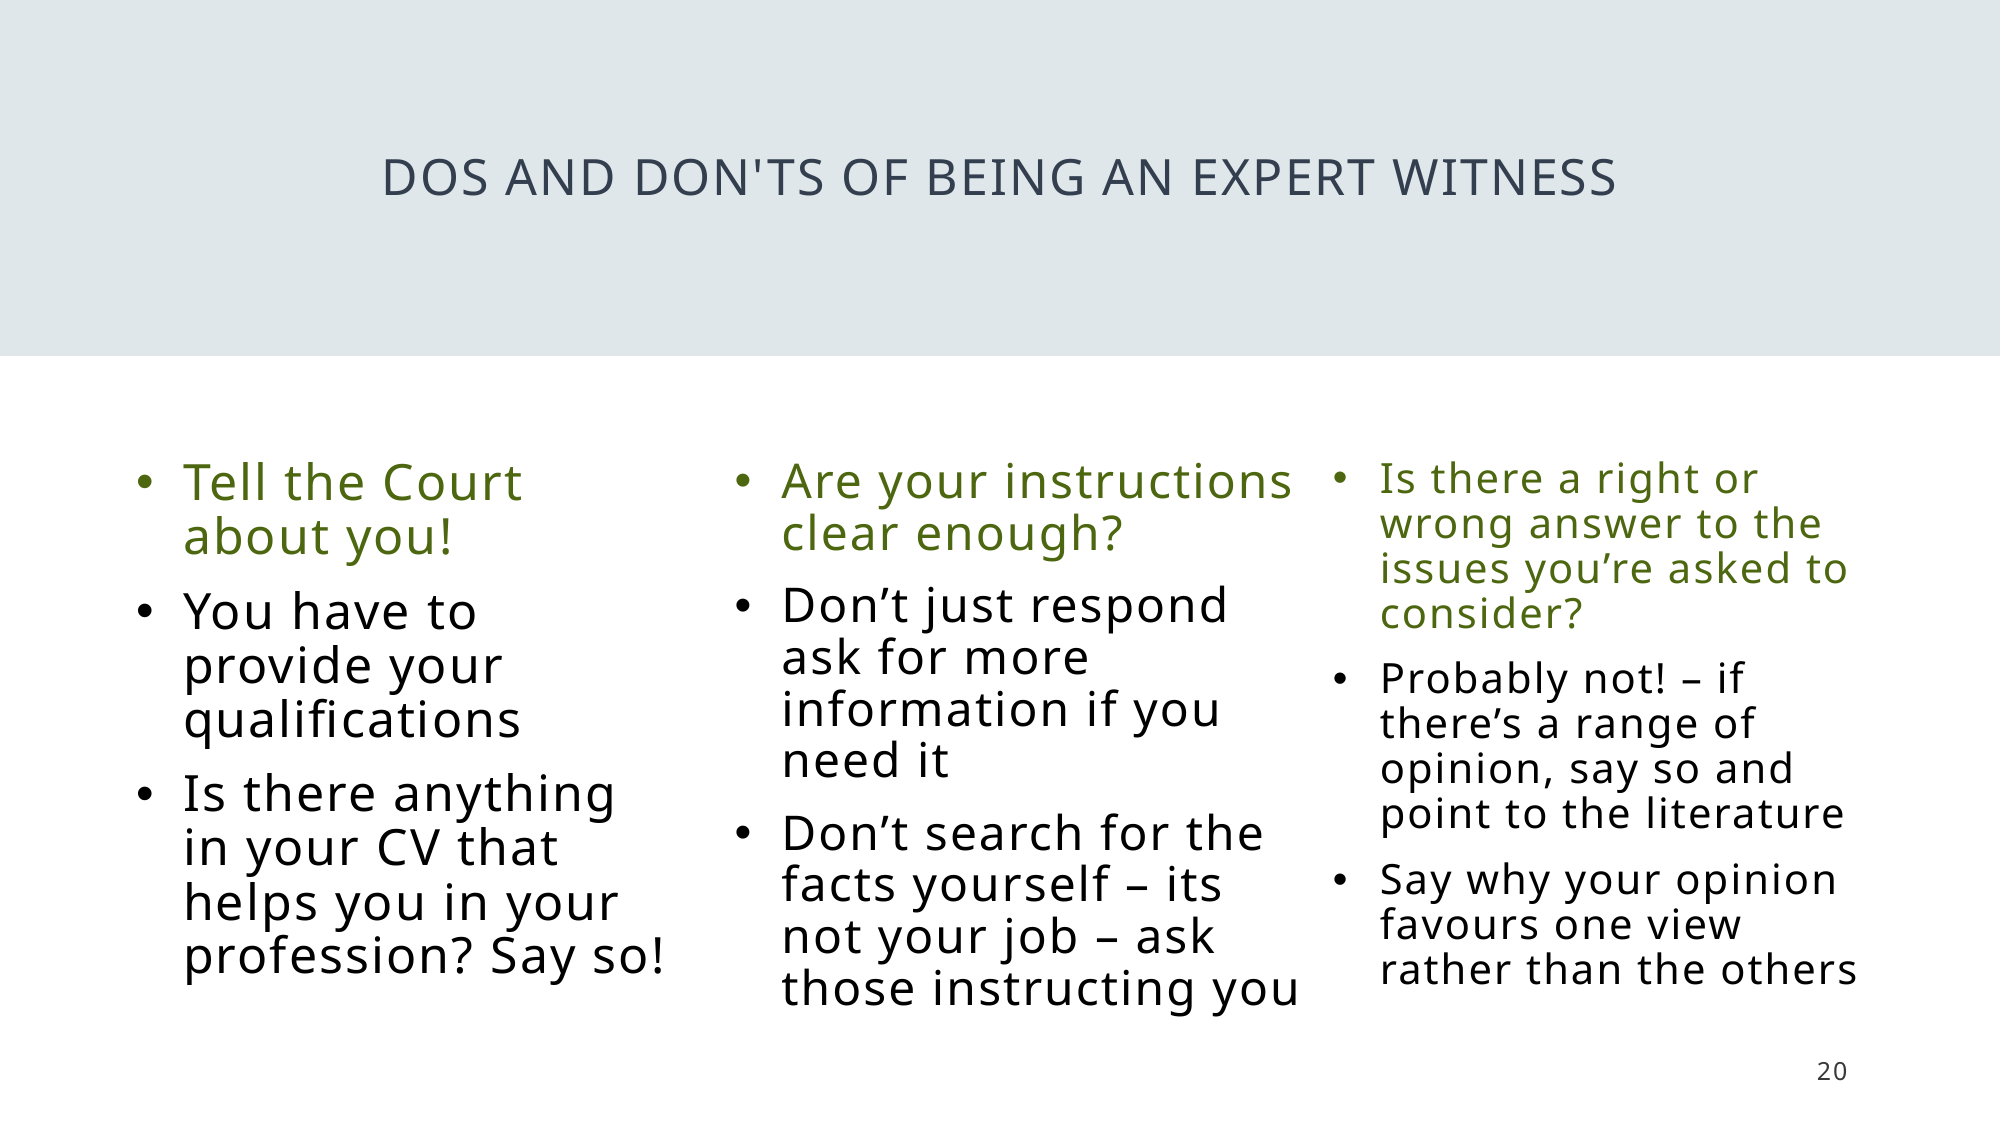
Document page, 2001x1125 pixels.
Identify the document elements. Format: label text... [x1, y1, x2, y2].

list Is there a right or wrong answer to the issues you’re asked to consider? Probably not! – if there’s a range of opinion, say so and point to the literature Say why your opinion favours one view rather than the others [1318, 449, 1879, 966]
list Are your instructions clear enough? Don’t just respond ask for more information if you need it Don’t search for the facts yourself – its not your job – ask those instructing you [719, 449, 1318, 966]
title Dos and Don'ts of Being an Expert Witness [137, 98, 1863, 262]
slide_number 20 [1412, 1042, 1863, 1103]
list Tell the Court about you! You have to provide your qualifications Is there anything in your CV that helps you in your profession? Say so! [121, 449, 682, 966]
